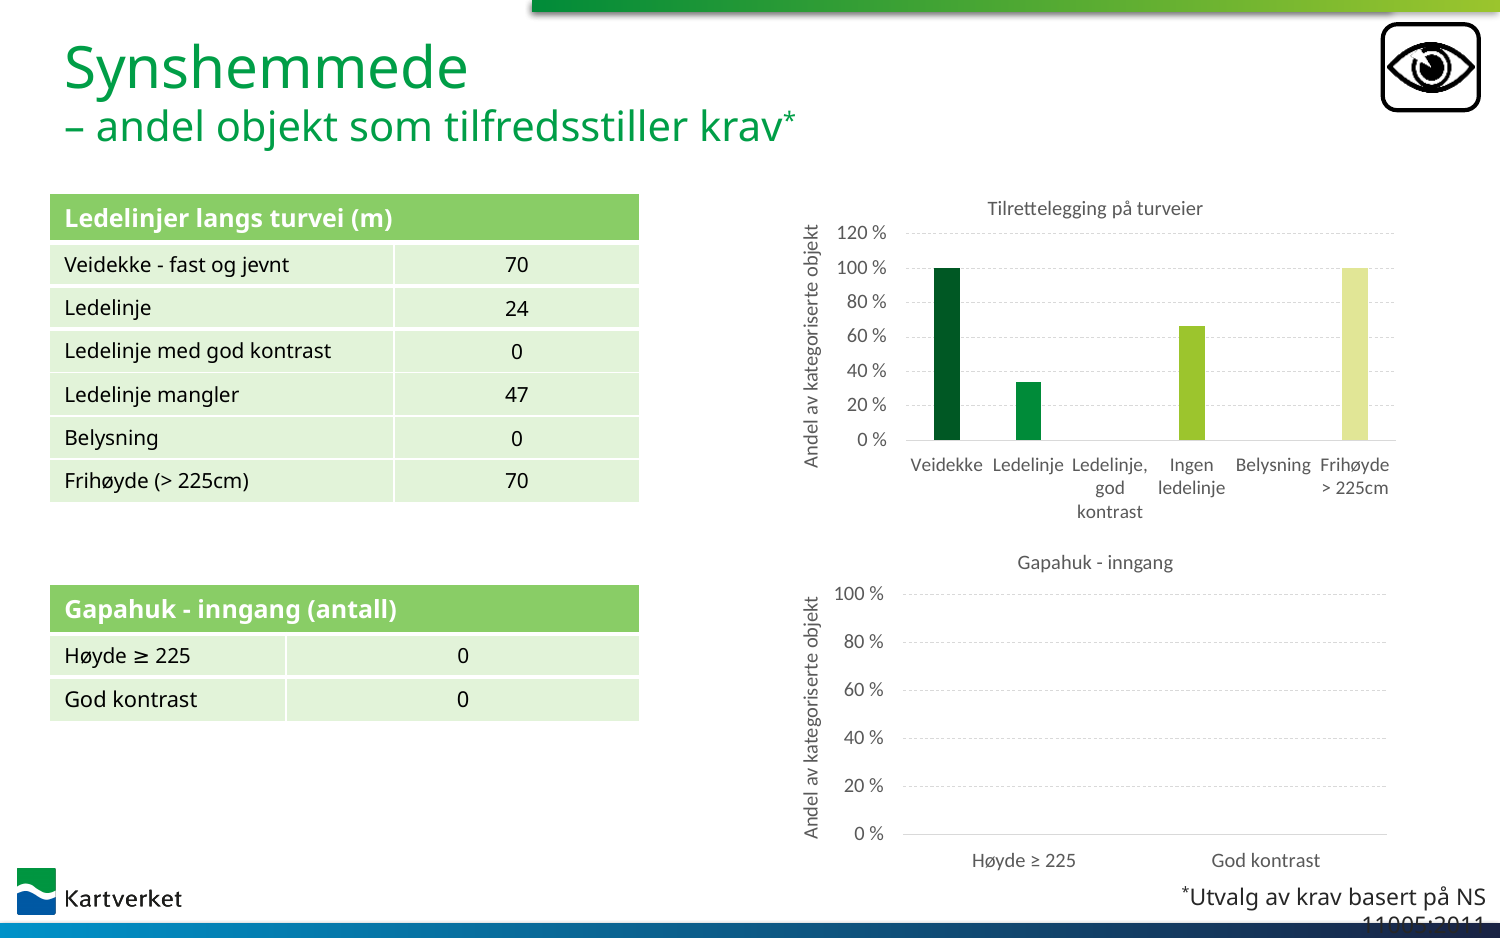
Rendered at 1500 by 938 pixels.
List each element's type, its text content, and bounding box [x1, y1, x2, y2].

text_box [1382, 24, 1480, 111]
table_cell 0 [287, 636, 639, 675]
table_cell Veidekke - fast og jevnt [50, 245, 393, 284]
table_cell Ledelinje [50, 288, 393, 327]
text_box *Utvalg av krav basert på NS 11005:2011 [1068, 873, 1500, 938]
table_cell Ledelinje med god kontrast [50, 331, 393, 372]
table_cell 0 [395, 417, 639, 458]
table_cell 24 [395, 288, 639, 327]
text_box Synshemmede – andel objekt som tilfredsstiller krav* [49, 24, 1431, 158]
picture [791, 187, 1400, 526]
table_cell Ledelinje mangler [50, 373, 393, 415]
table_cell Høyde ≥ 225 [50, 636, 285, 675]
table_header Gapahuk - inngang (antall) [50, 585, 639, 632]
picture [791, 541, 1400, 880]
table_header Ledelinjer langs turvei (m) [50, 194, 639, 240]
table_cell Frihøyde (> 225cm) [50, 460, 393, 502]
table_cell Belysning [50, 417, 393, 458]
table_cell 47 [395, 373, 639, 415]
table_cell 70 [395, 460, 639, 502]
table_cell 0 [287, 679, 639, 721]
table_cell 0 [395, 331, 639, 372]
table_cell 70 [395, 245, 639, 284]
table_cell God kontrast [50, 679, 285, 721]
